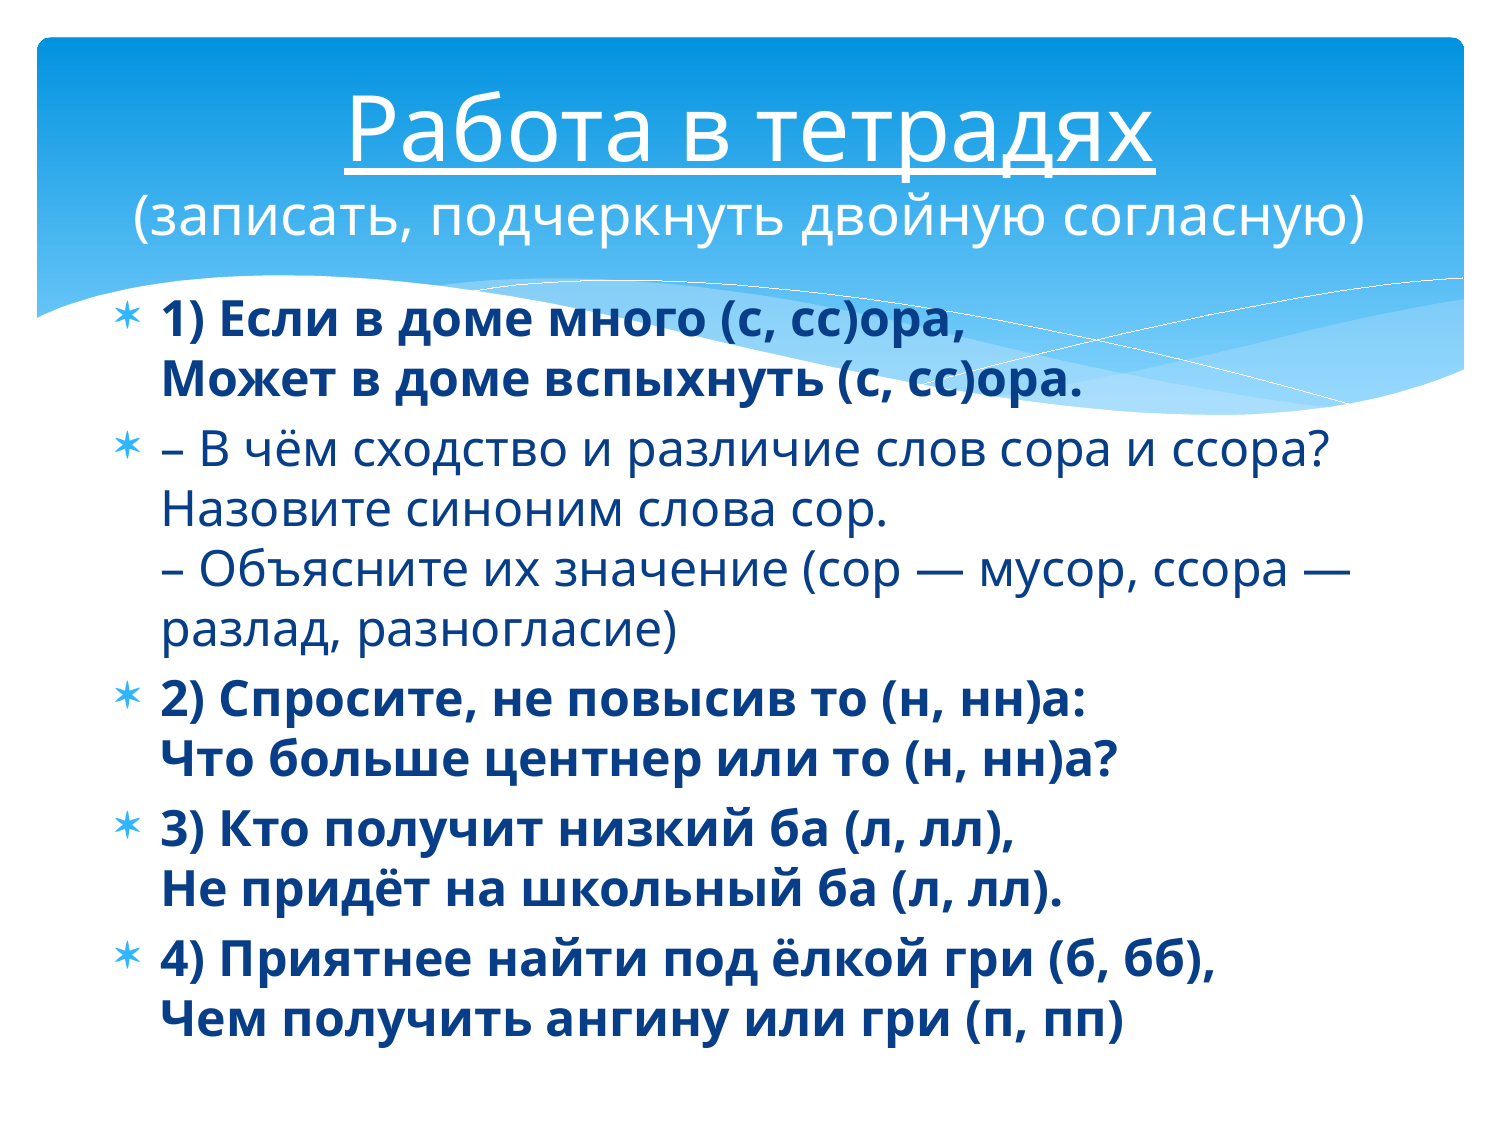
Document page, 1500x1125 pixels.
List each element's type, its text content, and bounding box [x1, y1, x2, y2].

title Работа в тетрадях (записать, подчеркнуть двойную согласную) [75, 55, 1425, 261]
list 1) Если в доме много (с, сс)ора, Может в доме вспыхнуть (с, сс)ора. – В чём сходство и различие слов сора и ссора? Назовите синоним слова сор. – Объясните их значение (сор — мусор, ссора — разлад, разногласие) 2) Спросите, не повысив то (н, нн)а: Что больше центнер или то (н, нн)а? 3) Кто получит низкий ба (л, лл), Не придёт на школьный ба (л, лл). 4) Приятнее найти под ёлкой гри (б, бб), Чем получить ангину или гри (п, пп) [100, 278, 1436, 1106]
